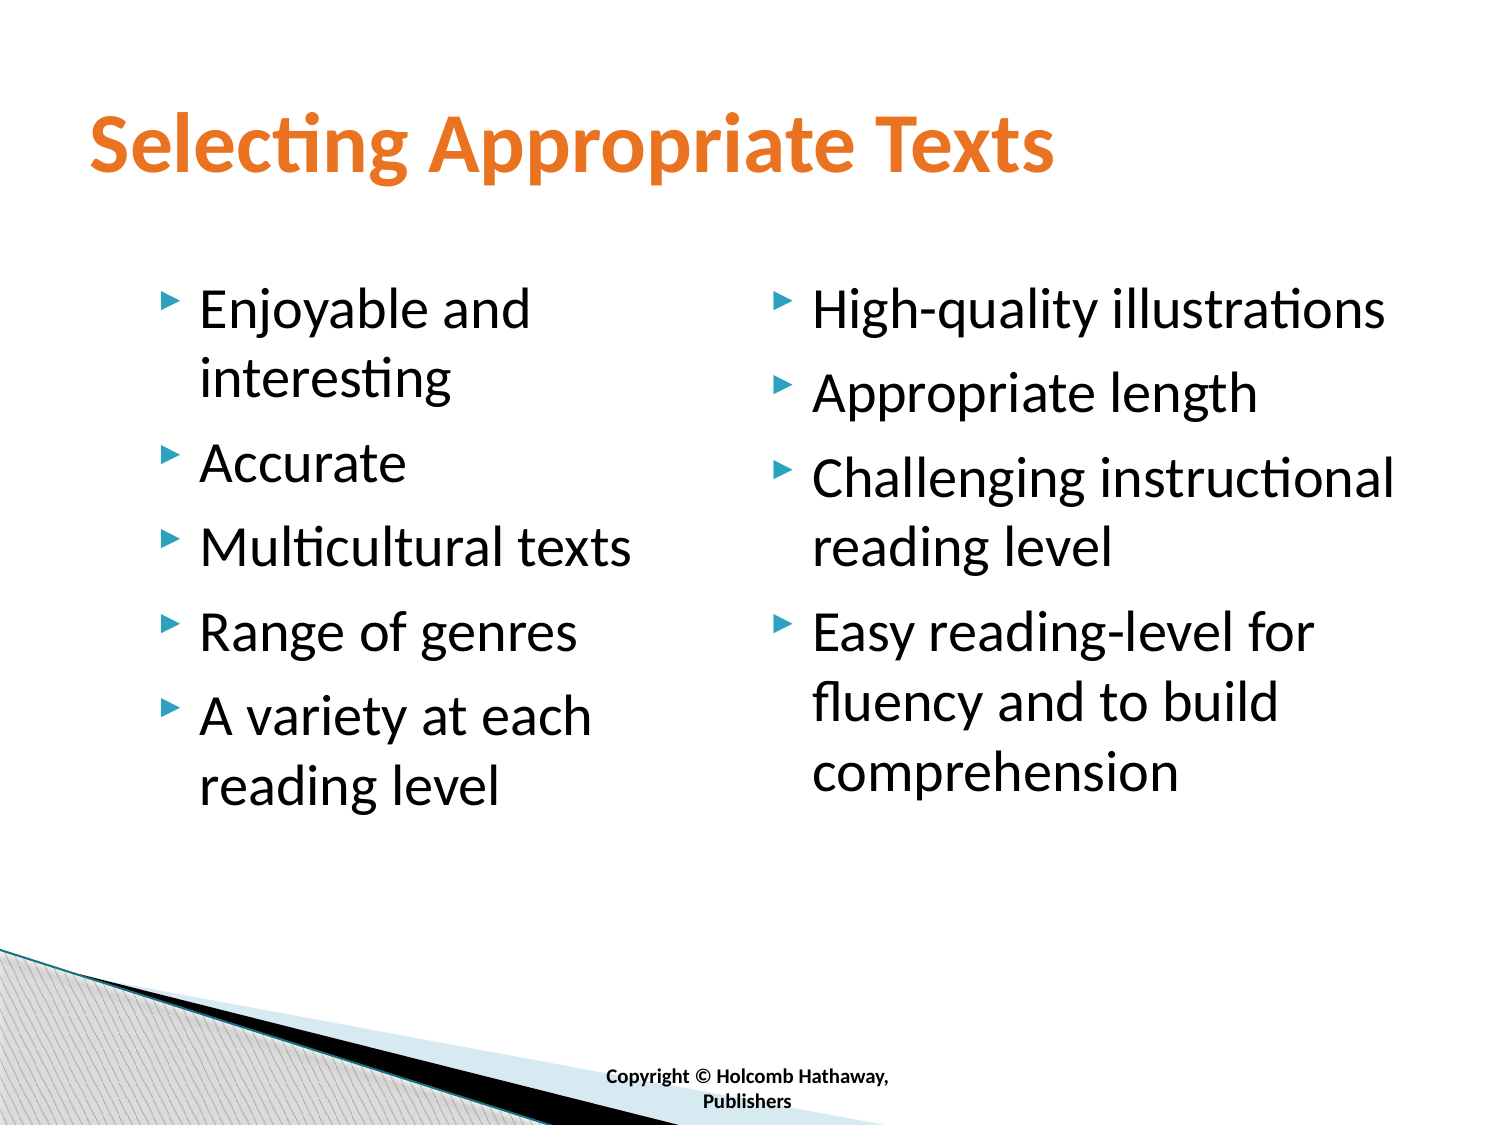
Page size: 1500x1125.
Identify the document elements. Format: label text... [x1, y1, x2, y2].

footer Copyright © Holcomb Hathaway, Publishers [0, 1051, 1500, 1125]
list Enjoyable and interesting Accurate Multicultural texts Range of genres A variety at each reading level [125, 262, 737, 1005]
list High-quality illustrations Appropriate length Challenging instructional reading level Easy reading-level for fluency and to build comprehension [737, 262, 1475, 1051]
title Selecting Appropriate Texts [75, 45, 1425, 233]
